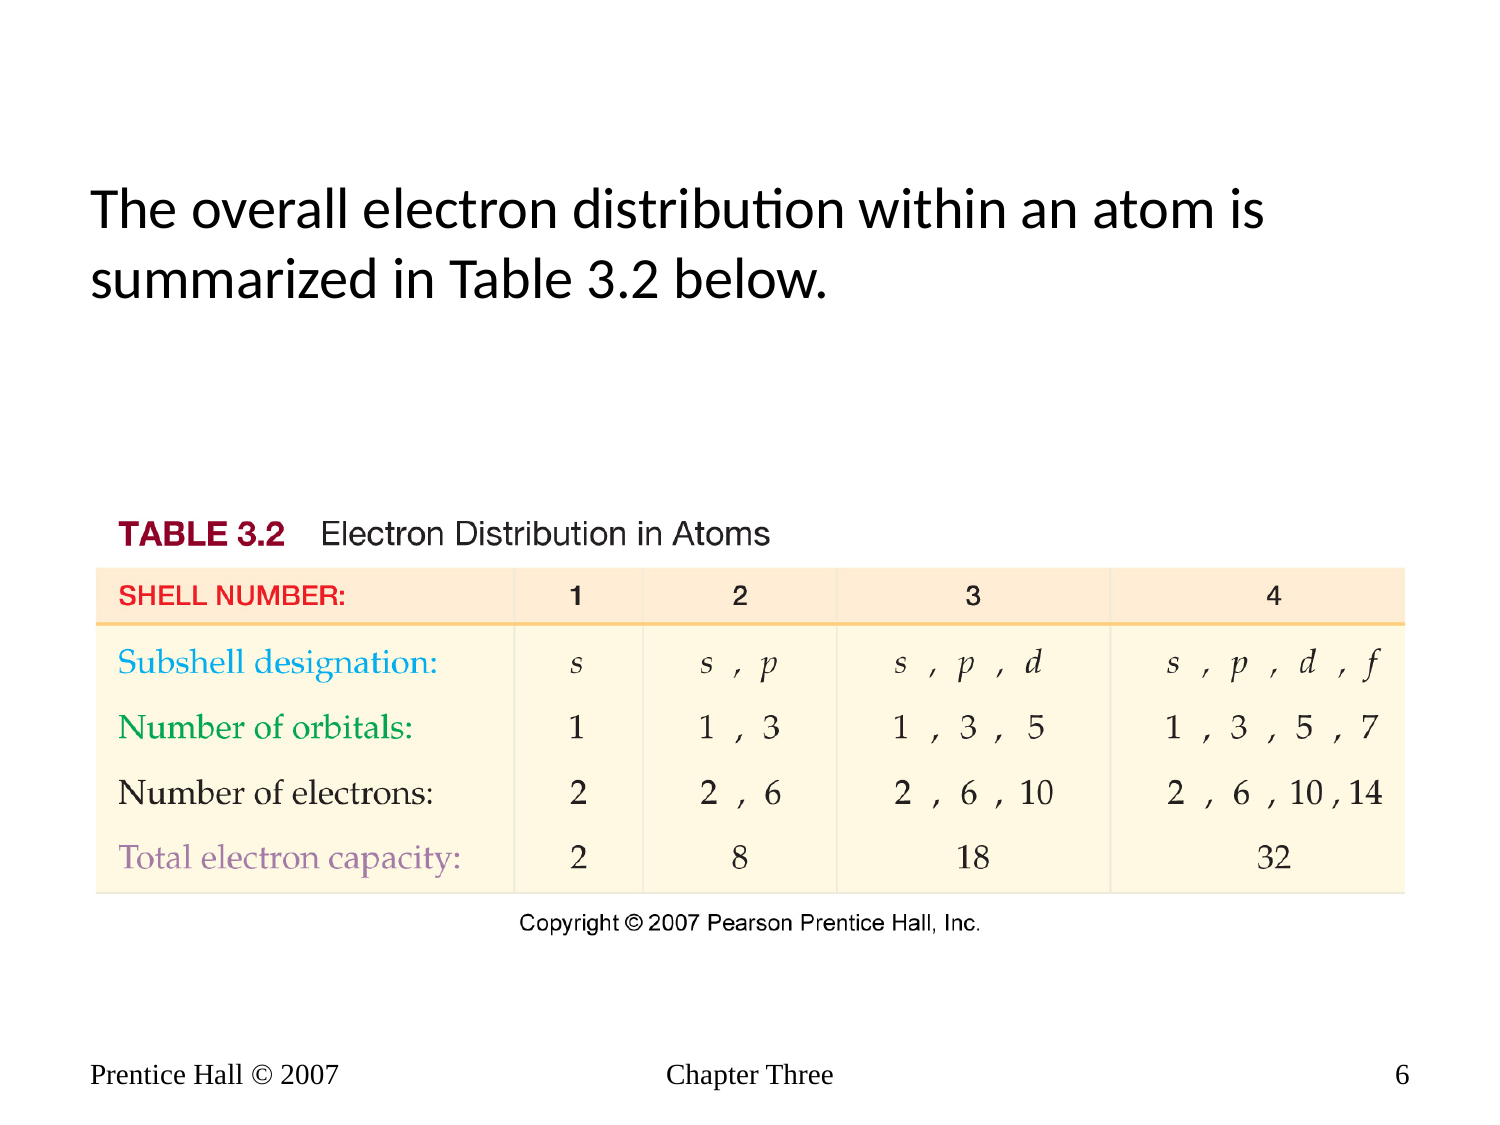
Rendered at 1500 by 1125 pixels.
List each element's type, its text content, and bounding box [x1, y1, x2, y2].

slide_number 6 [1074, 1042, 1425, 1103]
picture [87, 512, 1413, 955]
footer Chapter Three [512, 1042, 988, 1103]
list The overall electron distribution within an atom is summarized in Table 3.2 below. [75, 162, 1425, 913]
slide_number Prentice Hall © 2007 [75, 1042, 425, 1103]
